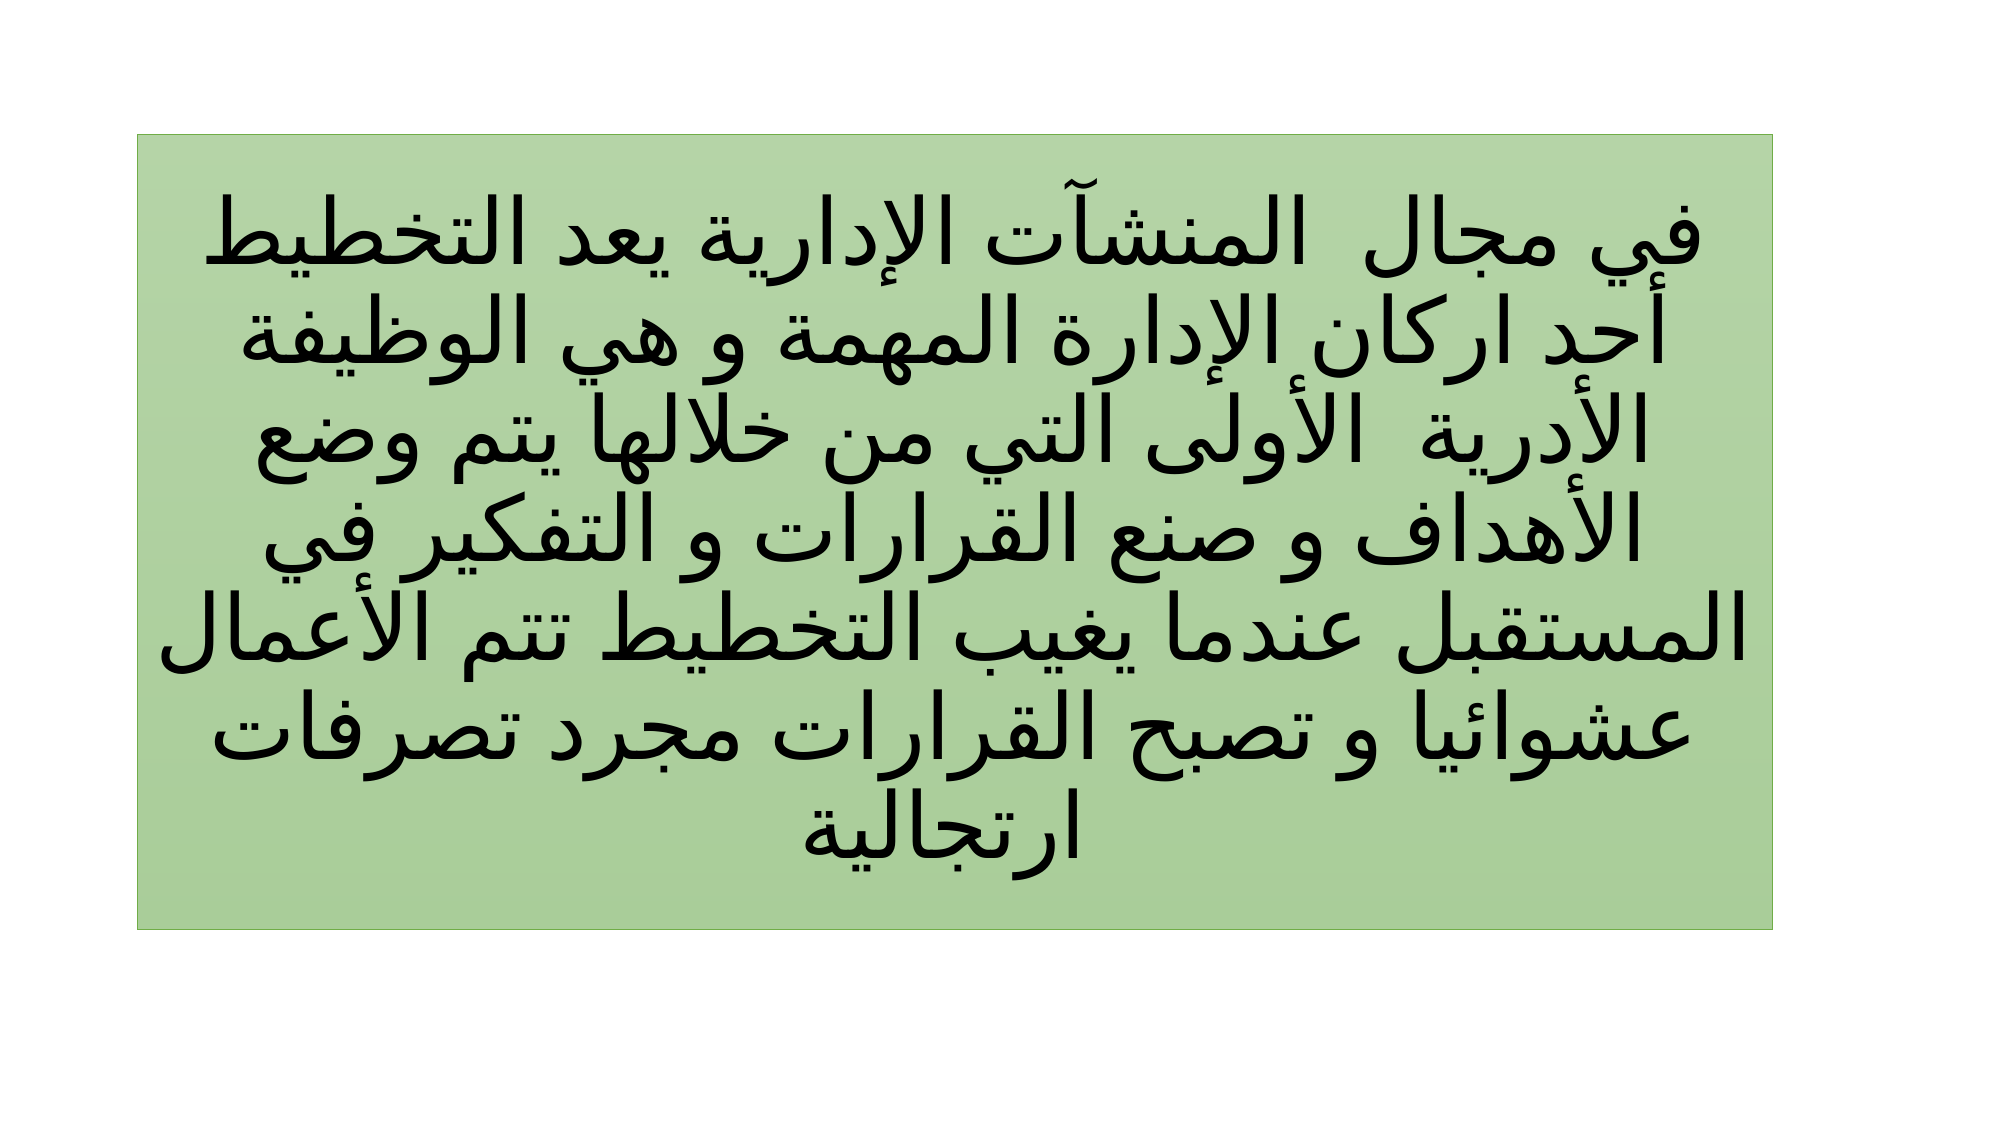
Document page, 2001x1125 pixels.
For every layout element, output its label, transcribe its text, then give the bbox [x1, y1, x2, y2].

title في مجال المنشآت الإدارية يعد التخطيط أحد اركان الإدارة المهمة و هي الوظيفة الأدرية الأولى التي من خلالها يتم وضع الأهداف و صنع القرارات و التفكير في المستقبل عندما يغيب التخطيط تتم الأعمال عشوائيا و تصبح القرارات مجرد تصرفات ارتجالية [137, 134, 1773, 930]
